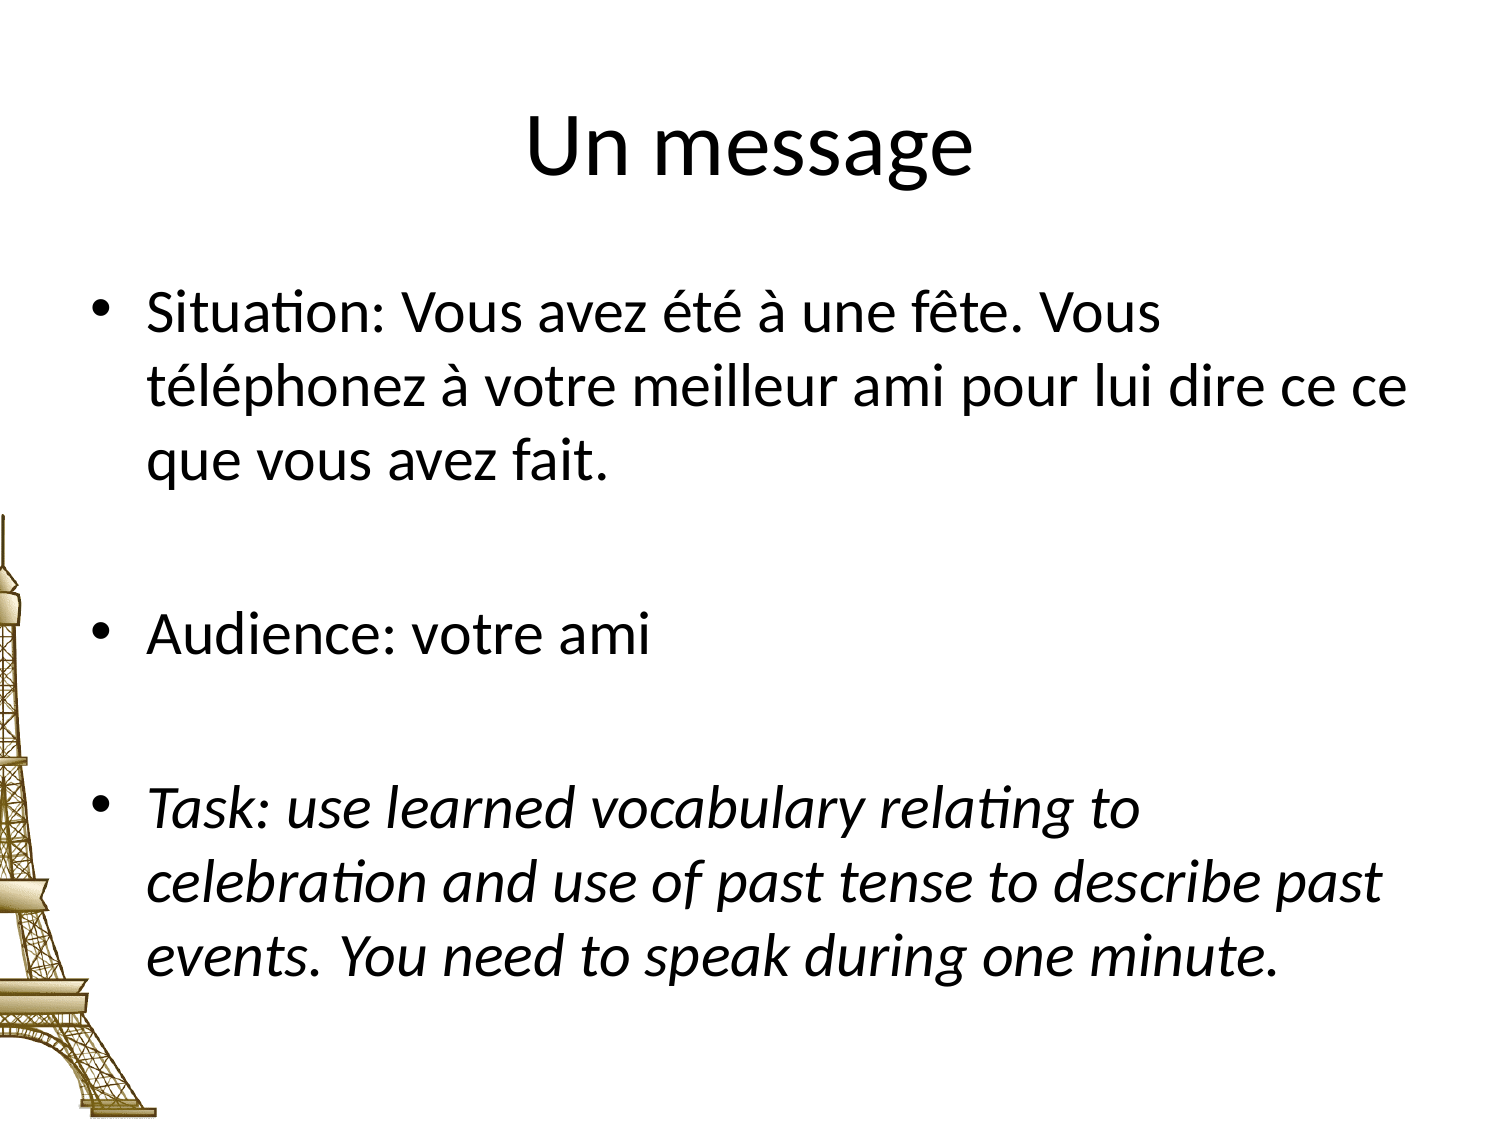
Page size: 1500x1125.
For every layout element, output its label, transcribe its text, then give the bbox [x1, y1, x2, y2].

title Un message [75, 45, 1425, 233]
list Situation: Vous avez été à une fête. Vous téléphonez à votre meilleur ami pour lui dire ce ce que vous avez fait. Audience: votre ami Task: use learned vocabulary relating to celebration and use of past tense to describe past events. You need to speak during one minute. [75, 262, 1425, 1005]
picture [0, 514, 167, 1125]
